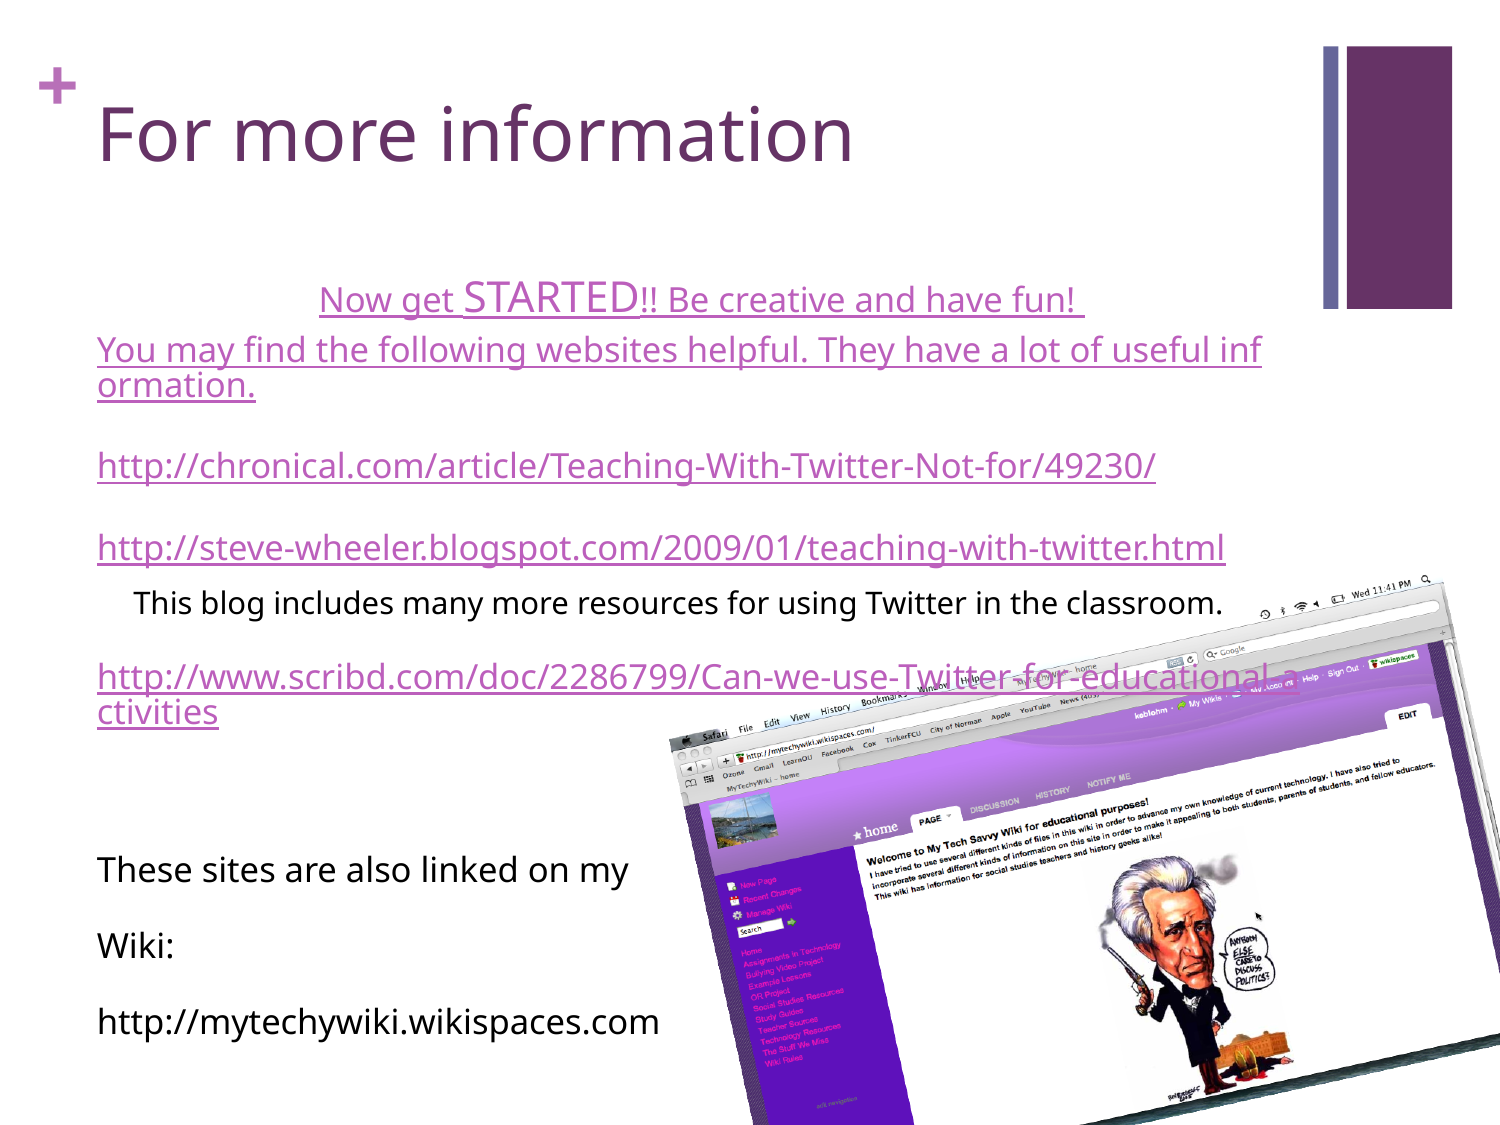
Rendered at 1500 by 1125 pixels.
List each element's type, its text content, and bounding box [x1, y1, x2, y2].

title For more information [81, 79, 1322, 262]
list Now get STARTED!! Be creative and have fun! You may find the following websites helpful. They have a lot of useful information. http://chronical.com/article/Teaching-With-Twitter-Not-for/49230/ http://steve-wheeler.blogspot.com/2009/01/teaching-with-twitter.html This blog includes many more resources for using Twitter in the classroom. http://www.scribd.com/doc/2286799/Can-we-use-Twitter-for-educational-activities These sites are also linked on my Wiki: http://mytechywiki.wikispaces.com [81, 262, 1322, 989]
picture [710, 571, 1500, 1125]
